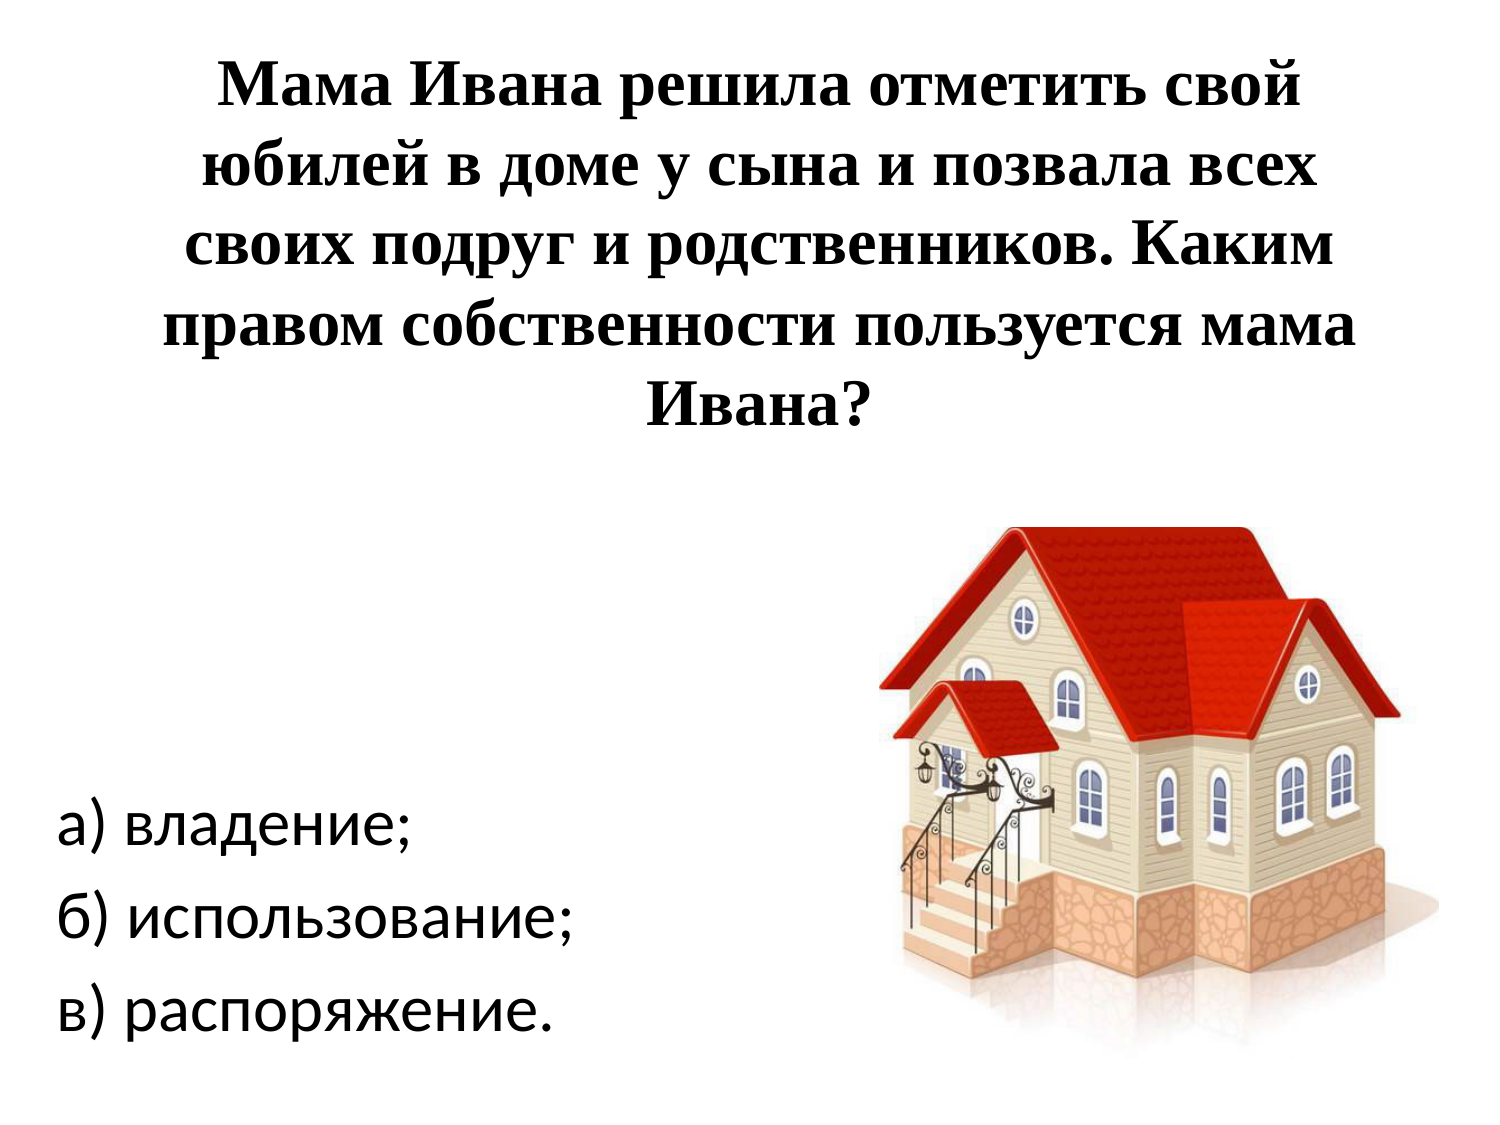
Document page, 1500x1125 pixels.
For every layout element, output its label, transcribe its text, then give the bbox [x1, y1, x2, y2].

list Мама Ивана решила отметить свой юбилей в доме у сына и позвала всех своих подруг и родственников. Каким правом собственности пользуется мама Ивана? а) владение; б) использование; в) распоряжение. [41, 30, 1424, 858]
picture [879, 526, 1439, 1059]
